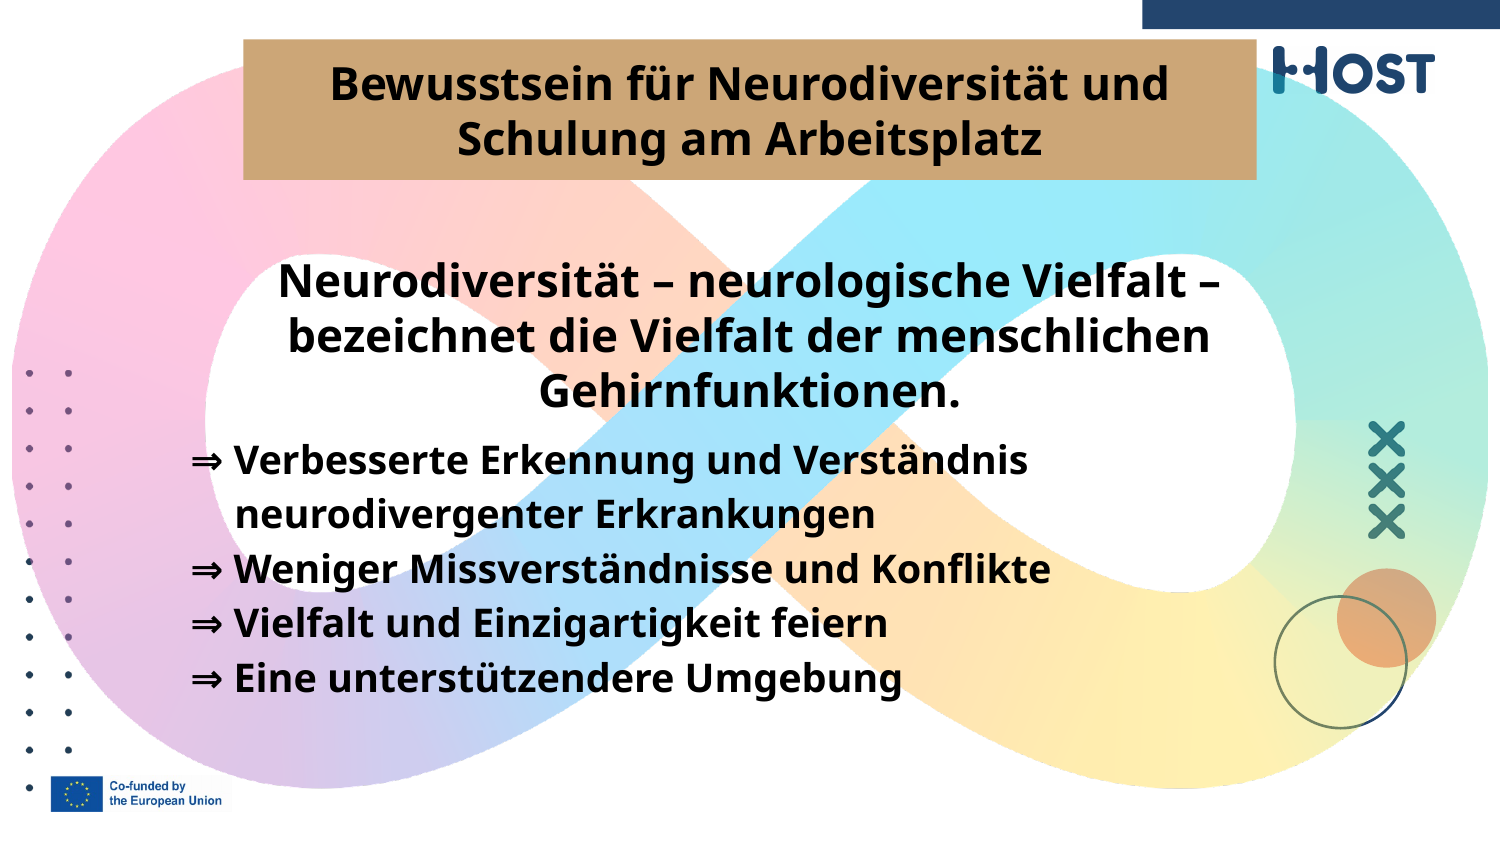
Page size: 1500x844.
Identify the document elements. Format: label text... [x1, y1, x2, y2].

text_box Bewusstsein für Neurodiversität und Schulung am Arbeitsplatz [243, 39, 1257, 51]
picture [0, 46, 1488, 812]
